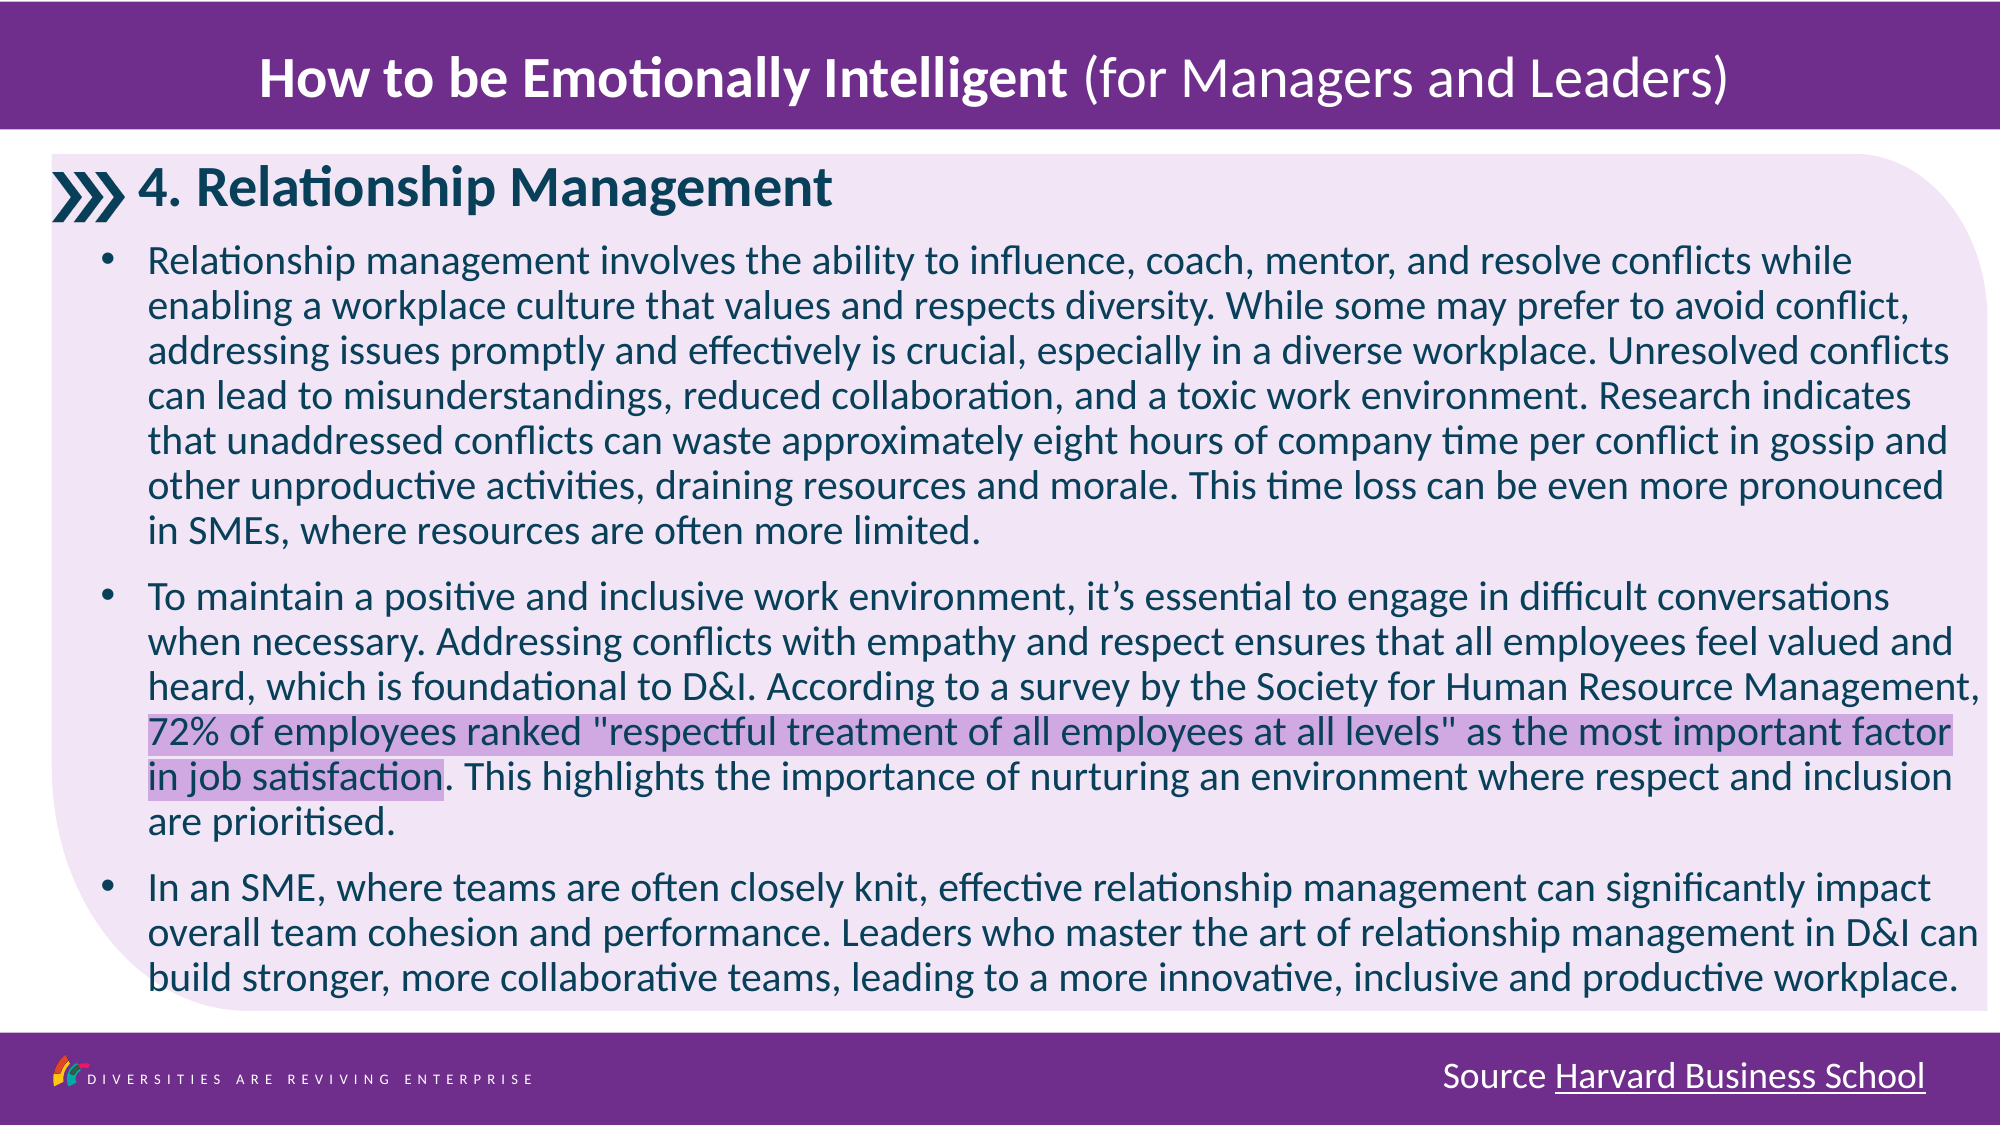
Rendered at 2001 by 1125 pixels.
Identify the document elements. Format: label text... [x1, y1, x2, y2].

text_box 4. Relationship Management Relationship management involves the ability to influence, coach, mentor, and resolve conflicts while enabling a workplace culture that values and respects diversity. While some may prefer to avoid conflict, addressing issues promptly and effectively is crucial, especially in a diverse workplace. Unresolved conflicts can lead to misunderstandings, reduced collaboration, and a toxic work environment. Research indicates that unaddressed conflicts can waste approximately eight hours of company time per conflict in gossip and other unproductive activities, draining resources and morale. This time loss can be even more pronounced in SMEs, where resources are often more limited. To maintain a positive and inclusive work environment, it’s essential to engage in difficult conversations when necessary. Addressing conflicts with empathy and respect ensures that all employees feel valued and heard, which is foundational to D&I. According to a survey by the Society for Human Resource Management, 72% of employees ranked "respectful treatment of all employees at all levels" as the most important factor in job satisfaction. This highlights the importance of nurturing an environment where respect and inclusion are prioritised. In an SME, where teams are often closely knit, effective relationship management can significantly impact overall team cohesion and performance. Leaders who master the art of relationship management in D&I can build stronger, more collaborative teams, leading to a more innovative, inclusive and productive workplace. [85, 478, 2000, 737]
text_box [0, 130, 2000, 1034]
picture [45, 154, 131, 240]
text_box Source Harvard Business School [1428, 1044, 2000, 1104]
text_box [0, 1, 2000, 130]
text_box How to be Emotionally Intelligent (for Managers and Leaders) [114, 25, 1877, 122]
text_box [51, 153, 1988, 1011]
